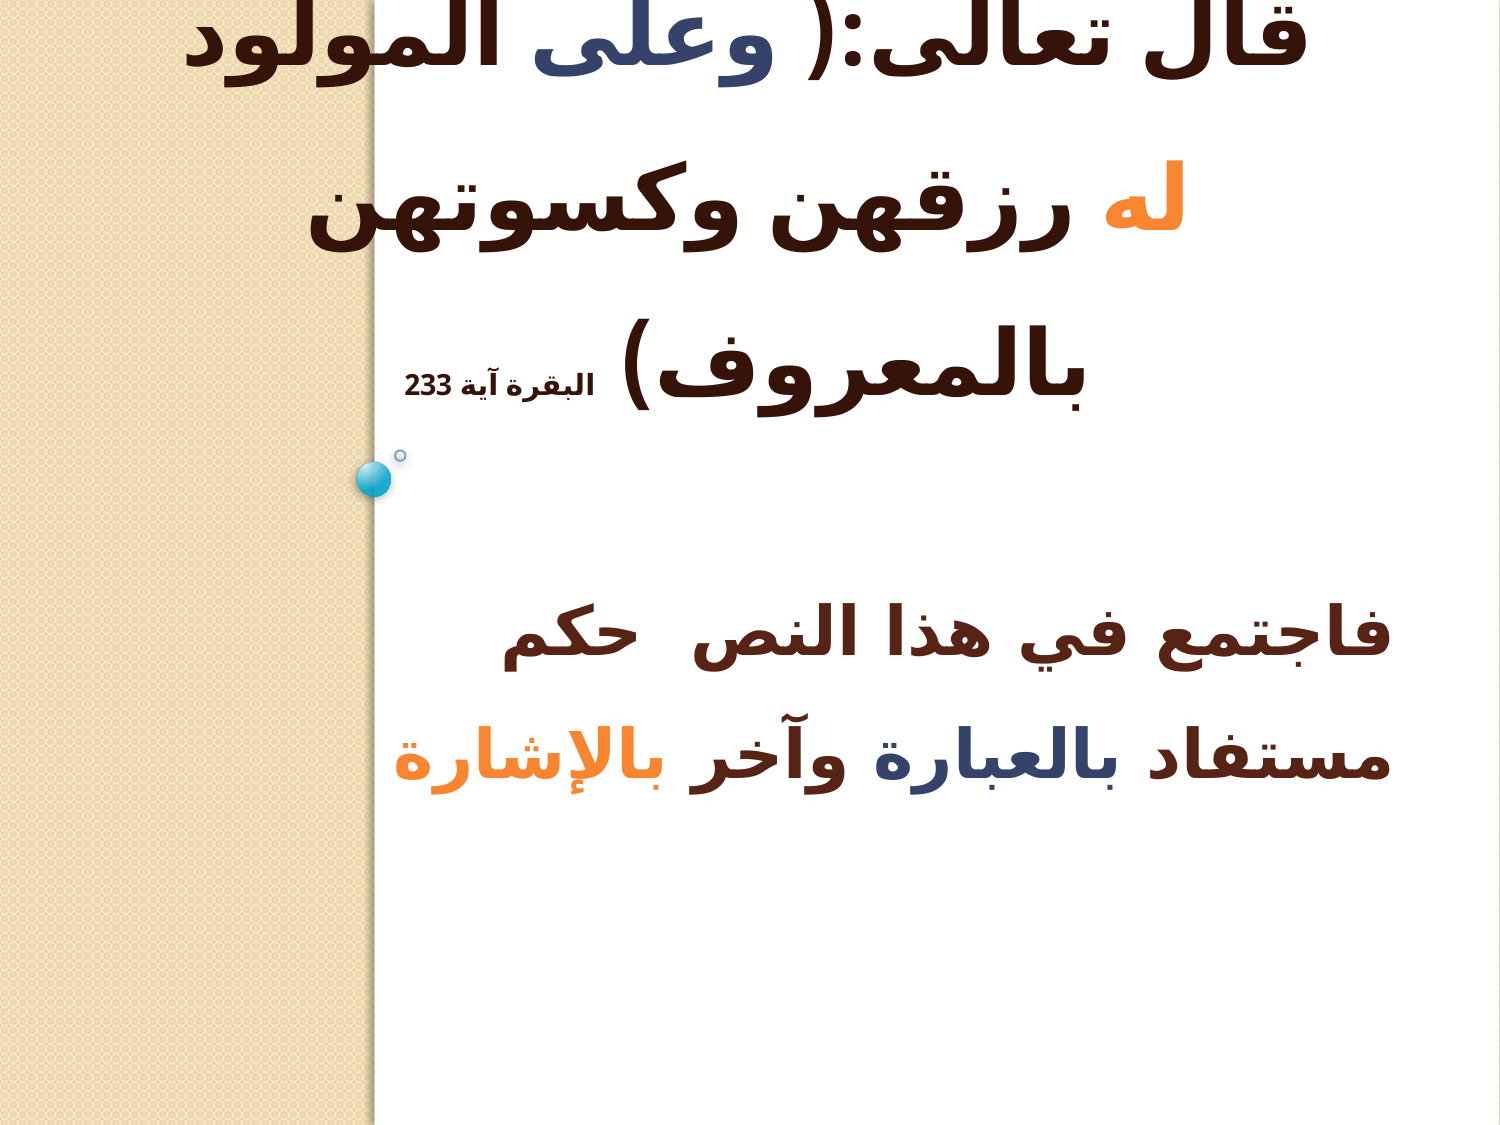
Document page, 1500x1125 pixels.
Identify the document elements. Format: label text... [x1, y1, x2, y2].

title فاجتمع في هذا النص حكم مستفاد بالعبارة وآخر بالإشارة [360, 538, 1411, 914]
list قال تعالى:( وعلى المولود له رزقهن وكسوتهن بالمعروف) البقرة آية 233 [112, 149, 1388, 421]
